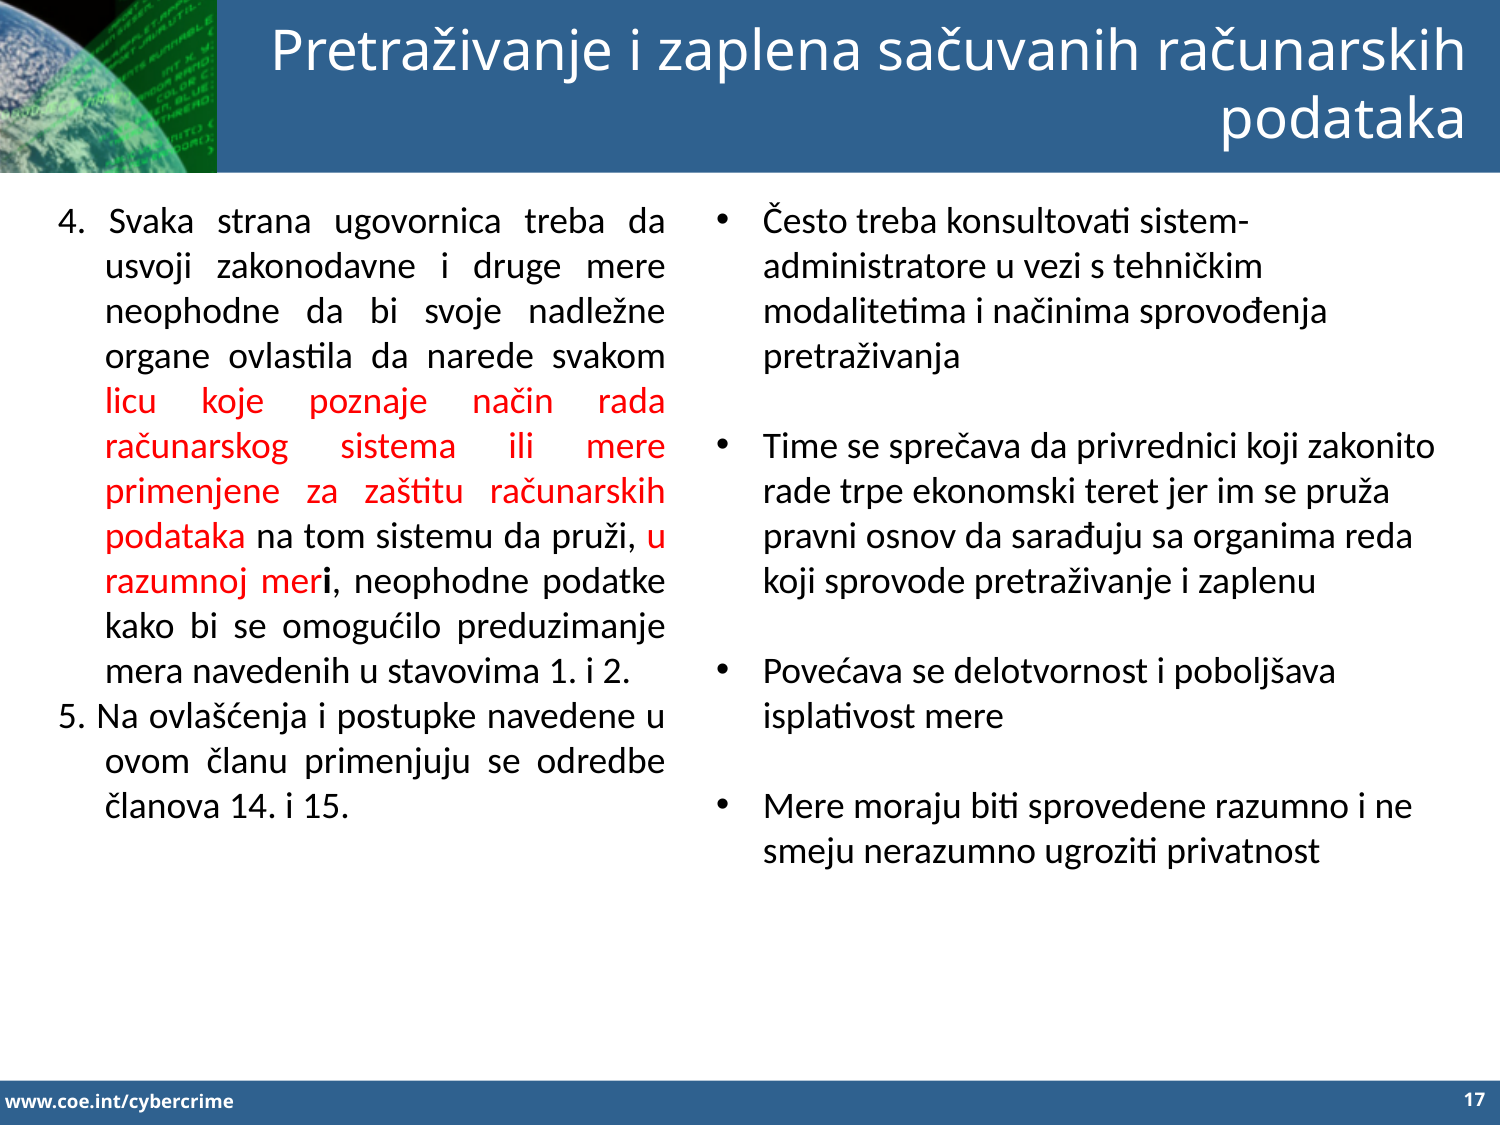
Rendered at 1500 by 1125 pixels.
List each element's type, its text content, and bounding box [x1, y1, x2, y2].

text_box 4. Svaka strana ugovornica treba da usvoji zakonodavne i druge mere neophodne da bi svoje nadležne organe ovlastila da narede svakom licu koje poznaje način rada računarskog sistema ili mere primenjene za zaštitu računarskih podataka na tom sistemu da pruži, u razumnoj meri, neophodne podatke kako bi se omogućilo preduzimanje mera navedenih u stavovima 1. i 2. 5. Na ovlašćenja i postupke navedene u ovom članu primenjuju se odredbe članova 14. i 15. [43, 188, 682, 834]
picture [0, 0, 217, 173]
text_box Pretraživanje i zaplena sačuvanih računarskih podataka [230, 7, 1483, 157]
text_box Često treba konsultovati sistem-administratore u vezi s tehničkim modalitetima i načinima sprovođenja pretraživanja Time se sprečava da privrednici koji zakonito rade trpe ekonomski teret jer im se pruža pravni osnov da sarađuju sa organima reda koji sprovode pretraživanje i zaplenu Povećava se delotvornost i poboljšava isplativost mere Mere moraju biti sprovedene razumno i ne smeju nerazumno ugroziti privatnost [701, 188, 1480, 879]
